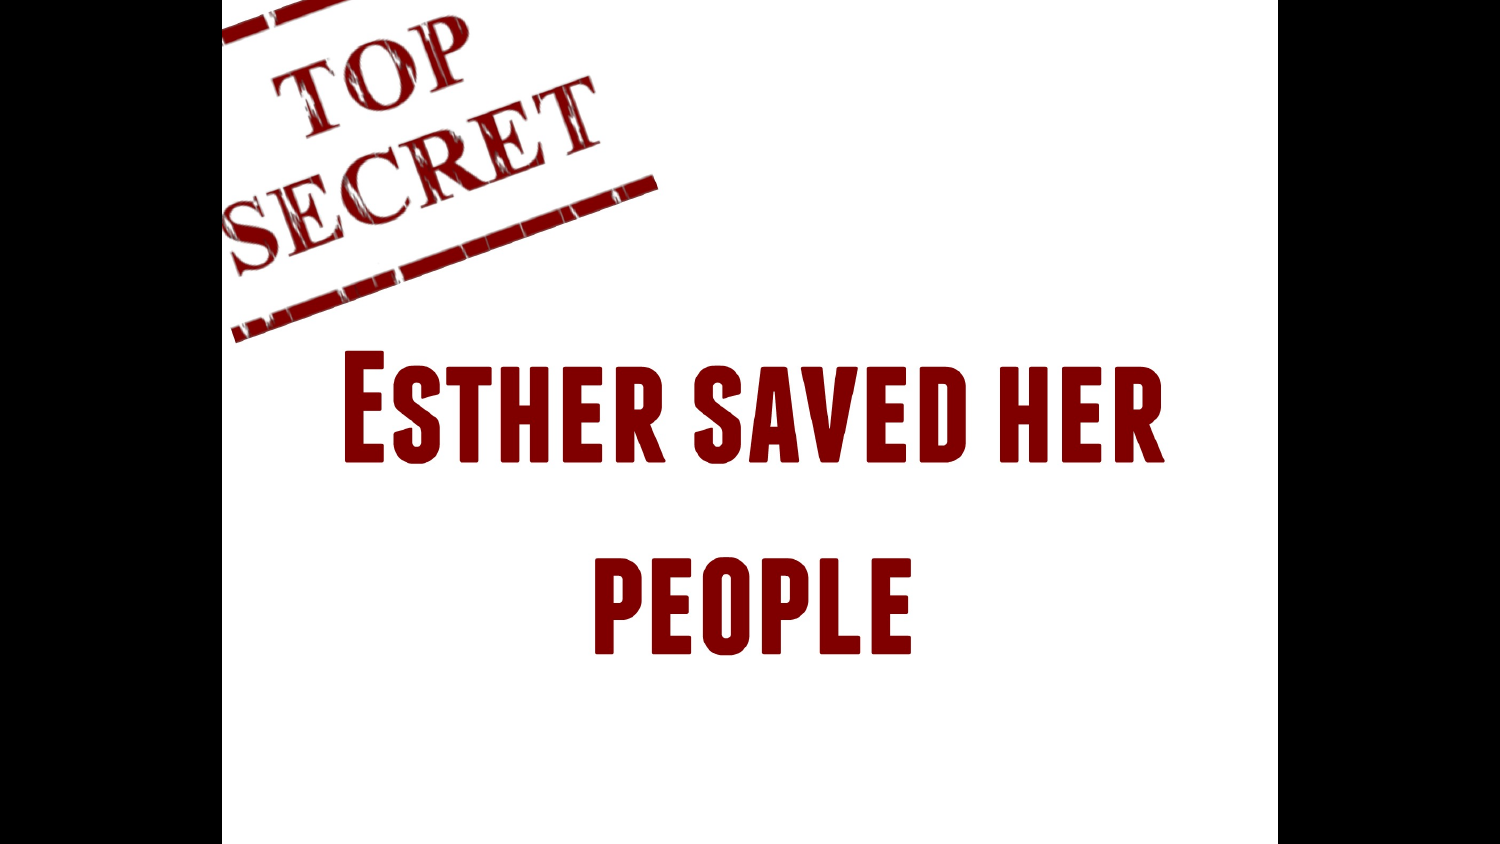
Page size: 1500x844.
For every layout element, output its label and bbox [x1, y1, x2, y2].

picture [222, 0, 1278, 844]
